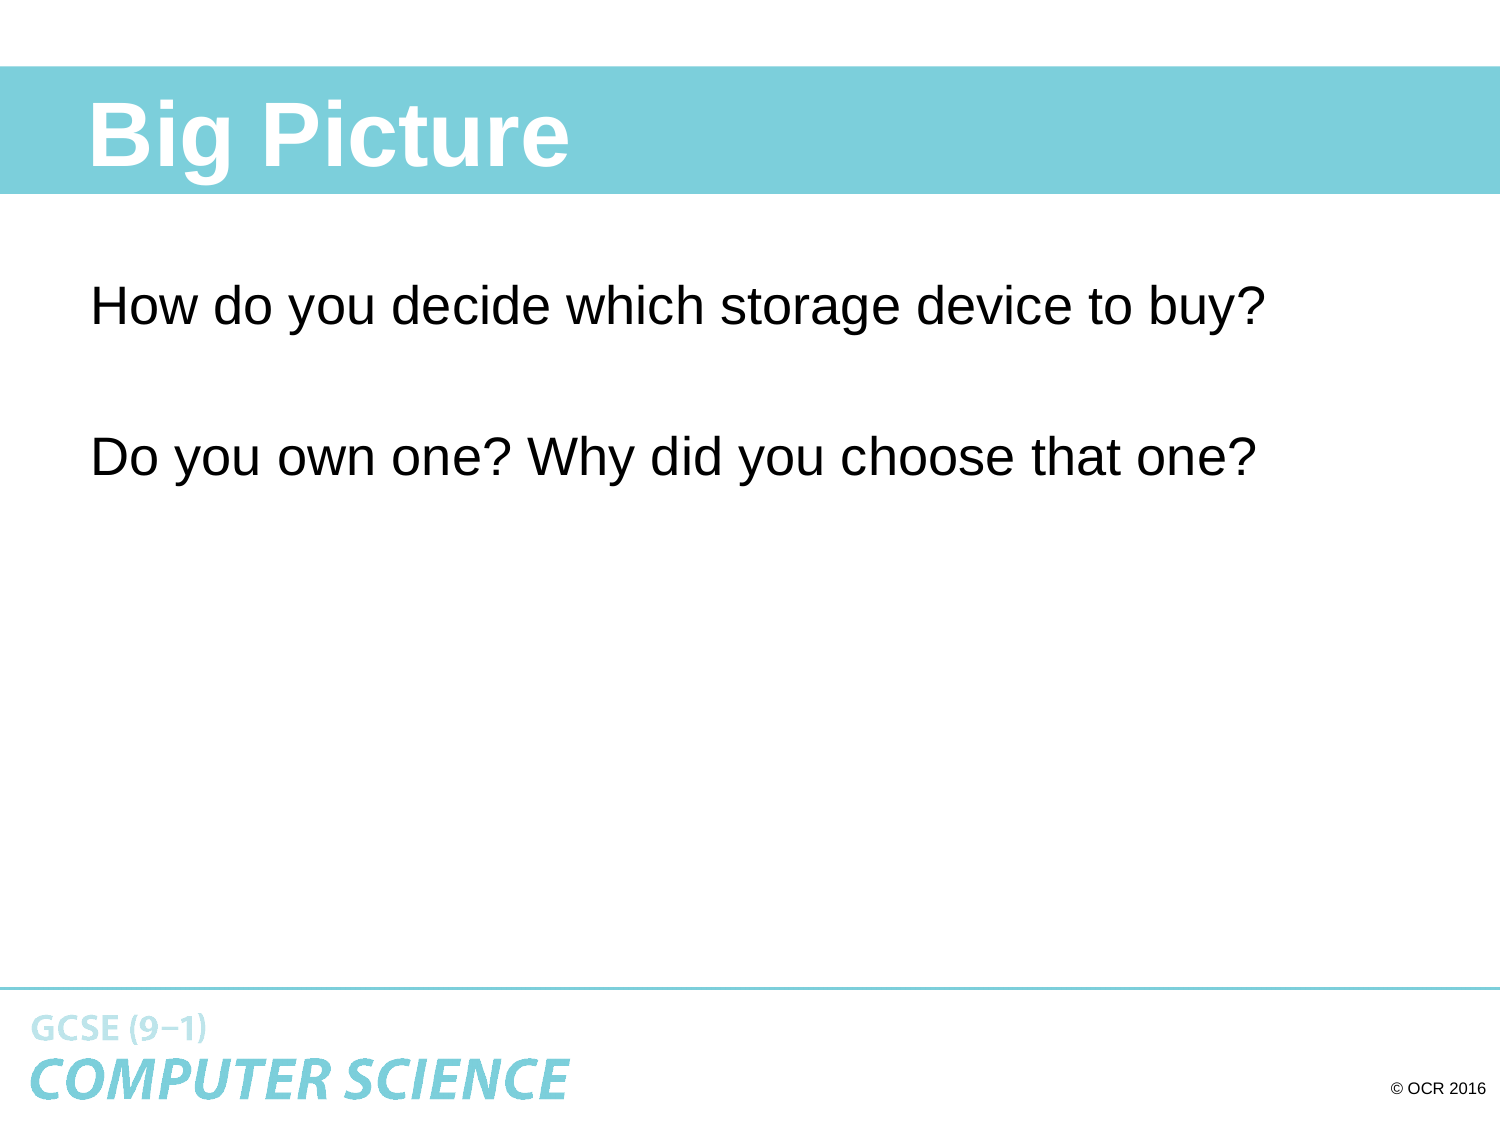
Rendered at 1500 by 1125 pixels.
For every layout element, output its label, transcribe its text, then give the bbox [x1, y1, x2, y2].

picture [0, 987, 1500, 1124]
list How do you decide which storage device to buy? Do you own one? Why did you choose that one? [75, 262, 1425, 965]
title Big Picture [0, 66, 1500, 194]
